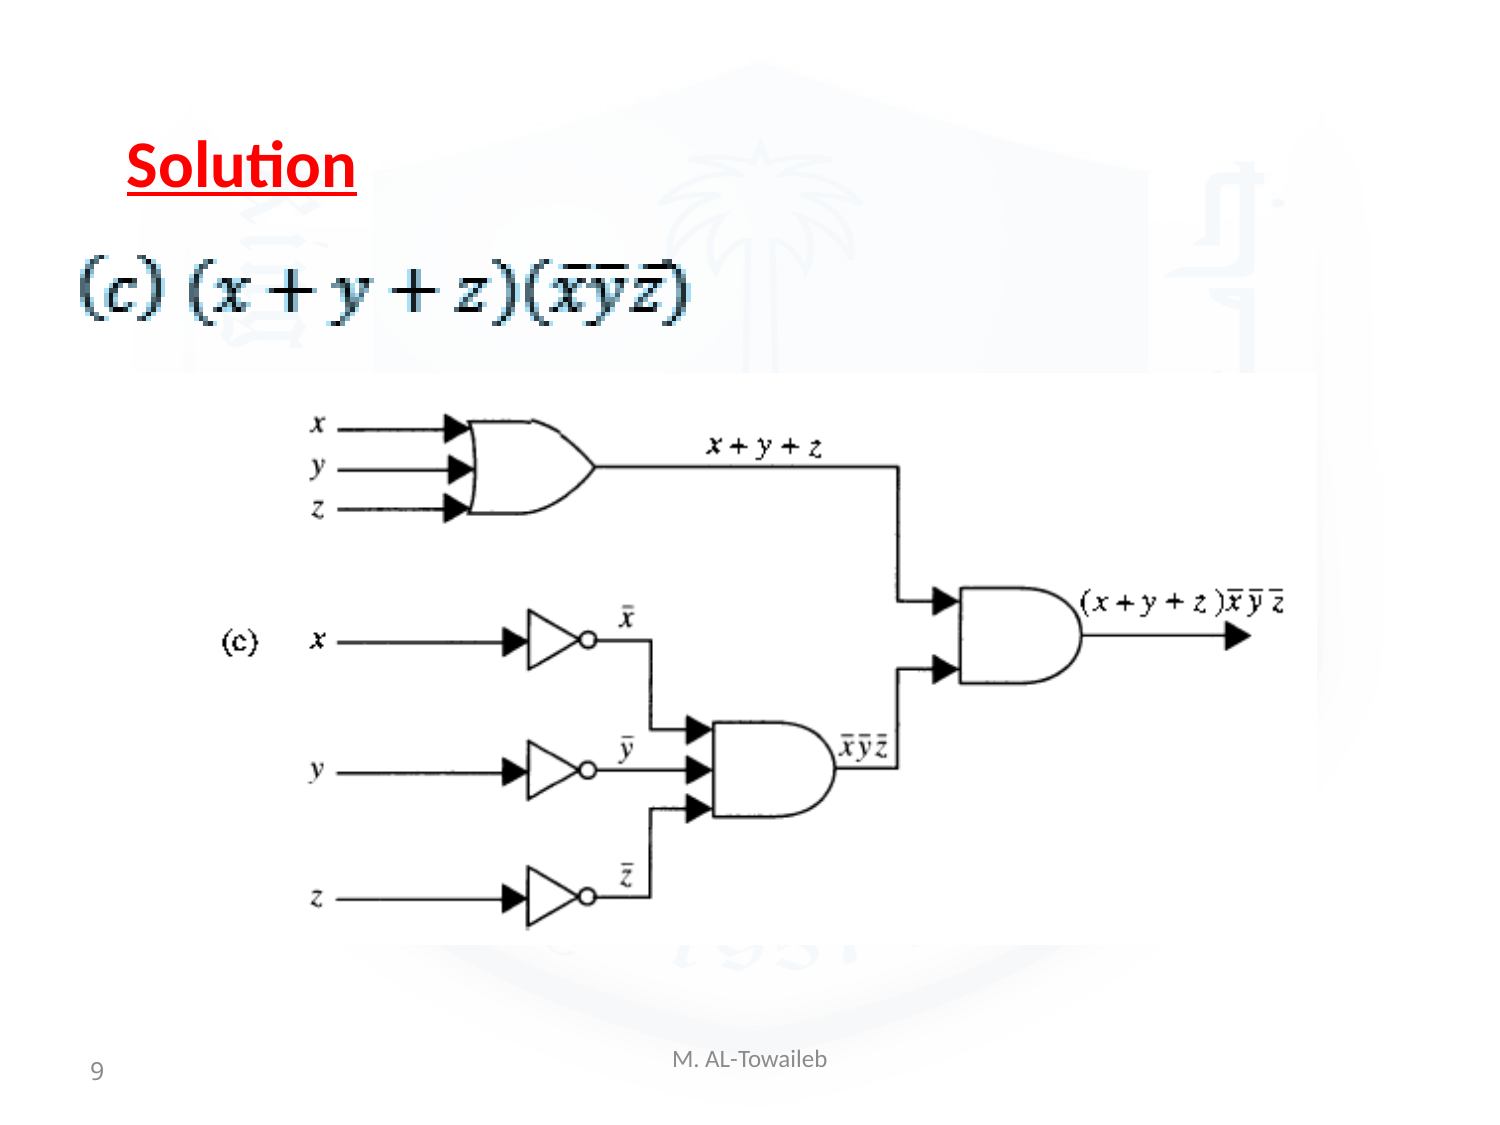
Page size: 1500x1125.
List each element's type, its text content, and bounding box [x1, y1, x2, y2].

picture [100, 373, 1318, 945]
footer M. AL-Towaileb [512, 1042, 988, 1103]
picture [76, 255, 692, 350]
text_box Solution [112, 113, 573, 209]
slide_number 9 [75, 1042, 425, 1103]
